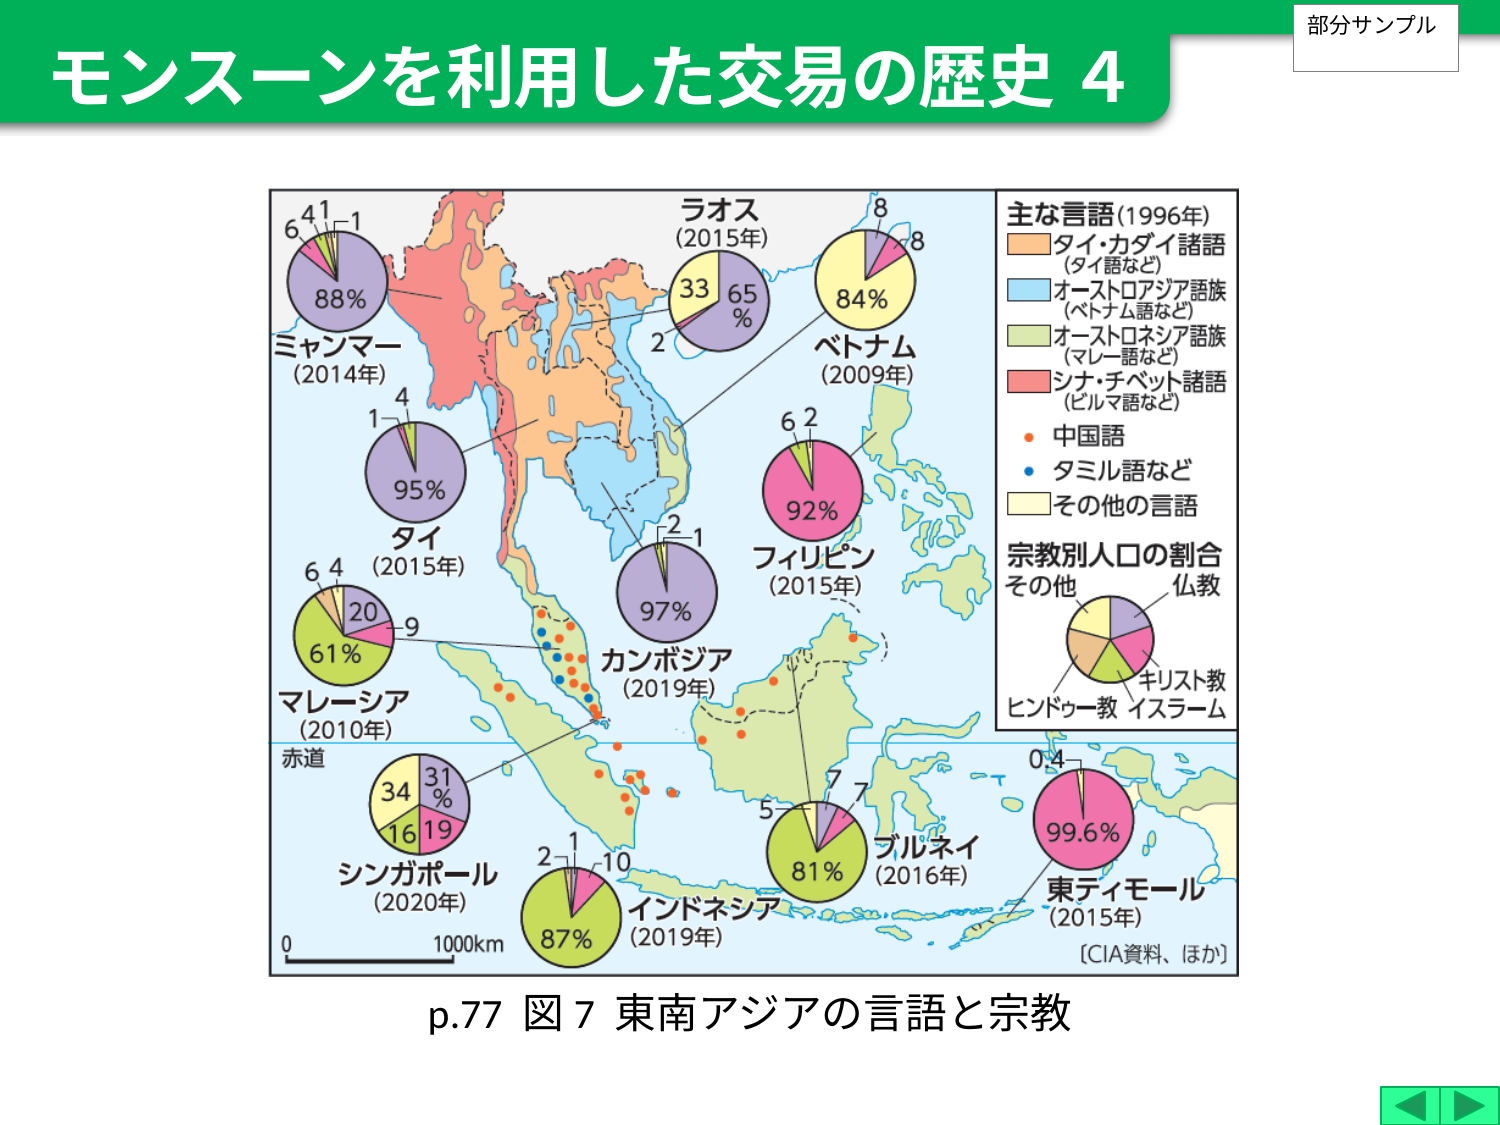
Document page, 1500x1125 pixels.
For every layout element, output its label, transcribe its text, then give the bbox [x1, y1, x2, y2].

text_box 部分サンプル [1293, 4, 1459, 72]
text_box [1439, 1086, 1500, 1125]
text_box [1380, 1086, 1439, 1125]
text_box モンスーンを利用した交易の歴史 ４ [31, 4, 1268, 124]
picture [268, 188, 1240, 979]
list p.77 図7 東南アジアの言語と宗教 [0, 978, 1500, 1037]
